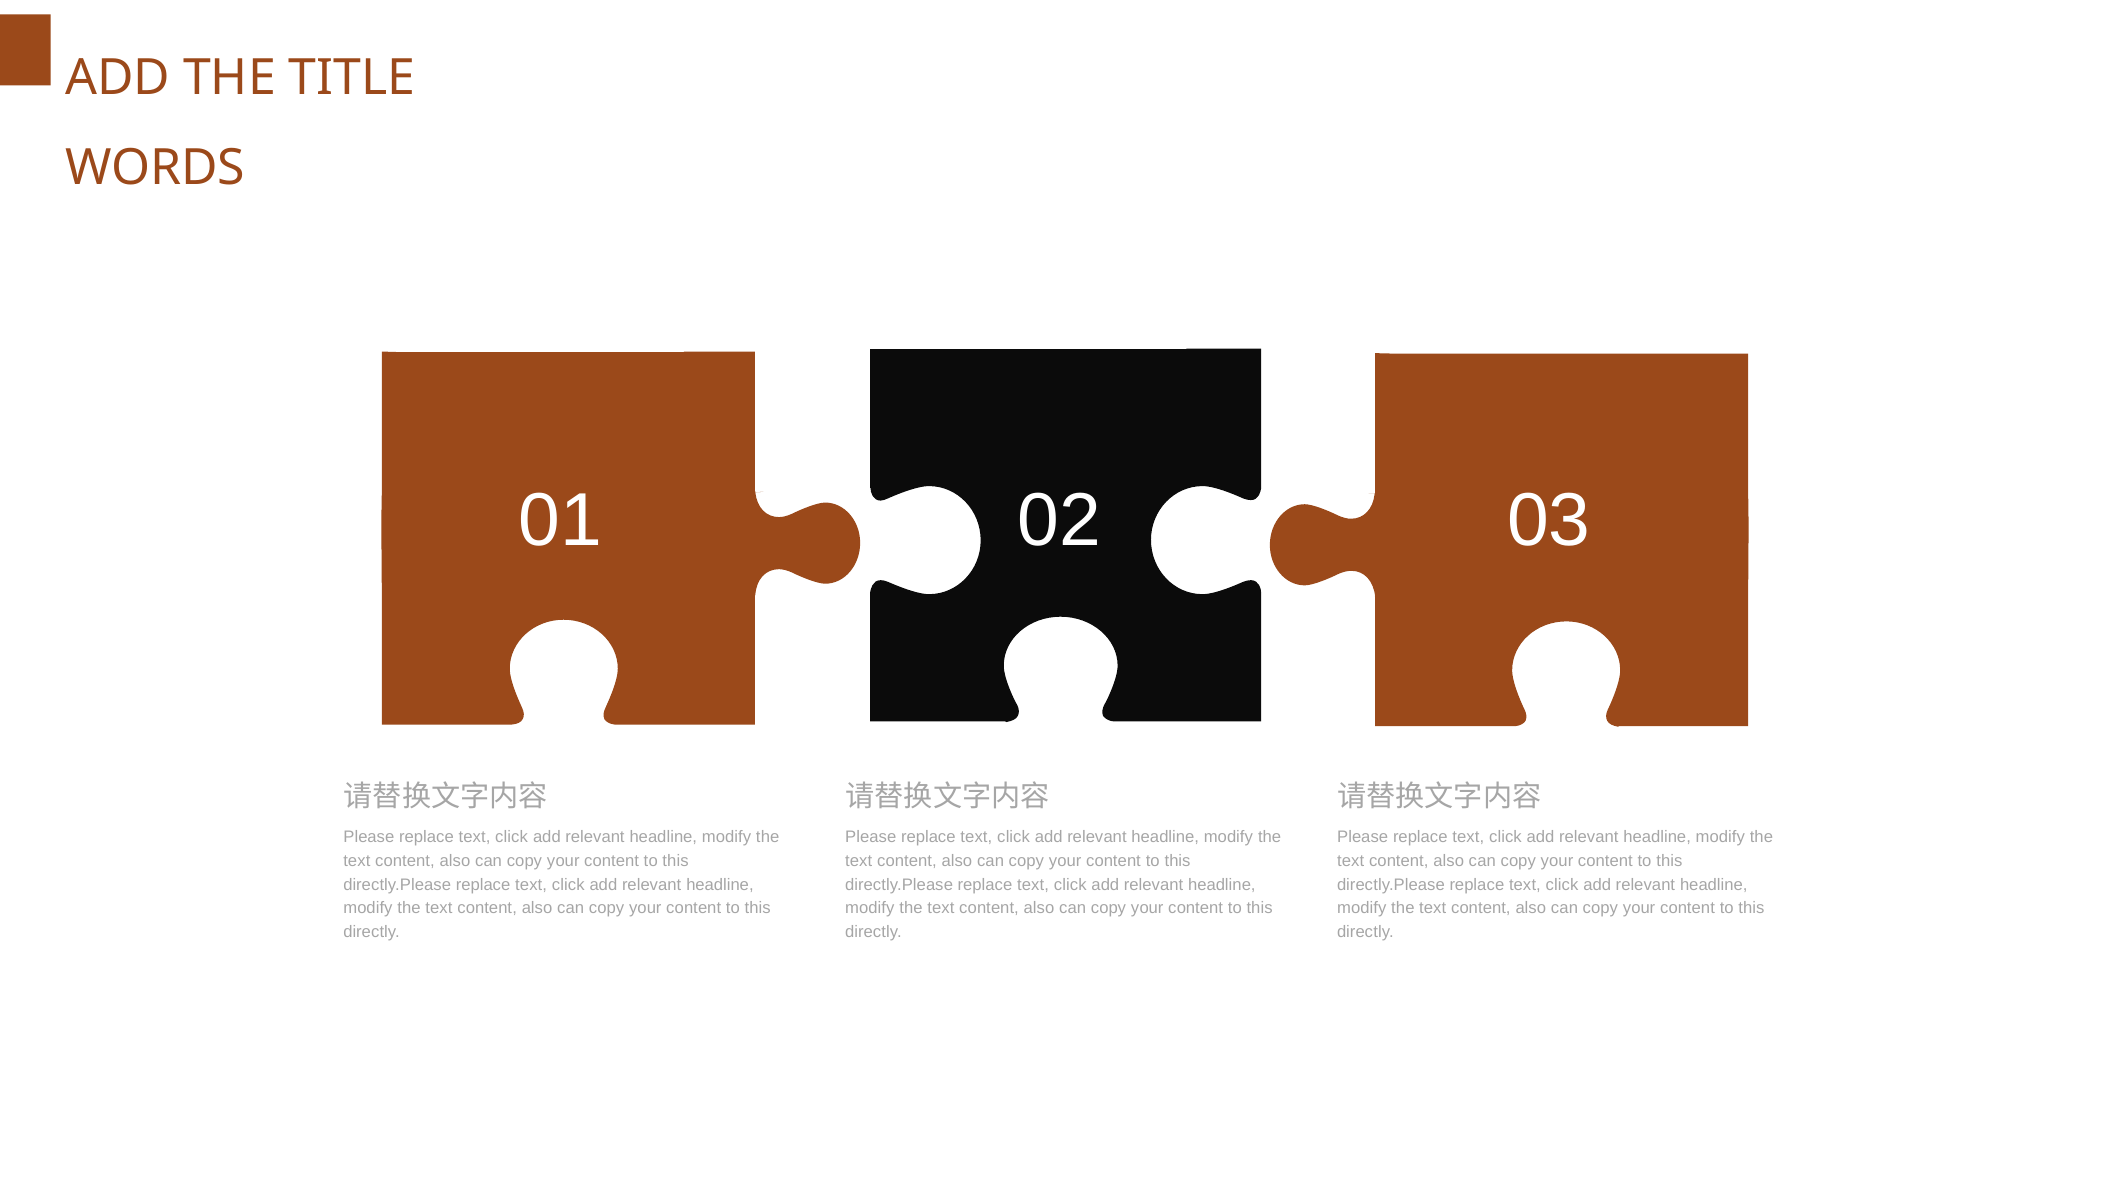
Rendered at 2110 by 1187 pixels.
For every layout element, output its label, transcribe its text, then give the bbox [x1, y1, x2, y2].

text_box 03 [1492, 463, 1627, 568]
text_box [1269, 353, 1749, 727]
text_box [870, 348, 1262, 723]
text_box Please replace text, click add relevant headline, modify the text content, also can copy your content to this directly.Please replace text, click add relevant headline, modify the text content, also can copy your content to this directly. [1337, 821, 1780, 942]
text_box 请替换文字内容 [1337, 770, 1570, 813]
text_box 请替换文字内容 [845, 770, 1078, 813]
text_box [381, 351, 861, 725]
text_box 02 [1002, 463, 1137, 568]
text_box 01 [503, 463, 638, 568]
text_box Please replace text, click add relevant headline, modify the text content, also can copy your content to this directly.Please replace text, click add relevant headline, modify the text content, also can copy your content to this directly. [845, 821, 1288, 942]
text_box Please replace text, click add relevant headline, modify the text content, also can copy your content to this directly.Please replace text, click add relevant headline, modify the text content, also can copy your content to this directly. [343, 821, 786, 942]
text_box ADD THE TITLE WORDS [50, 7, 583, 202]
text_box 请替换文字内容 [343, 770, 576, 813]
